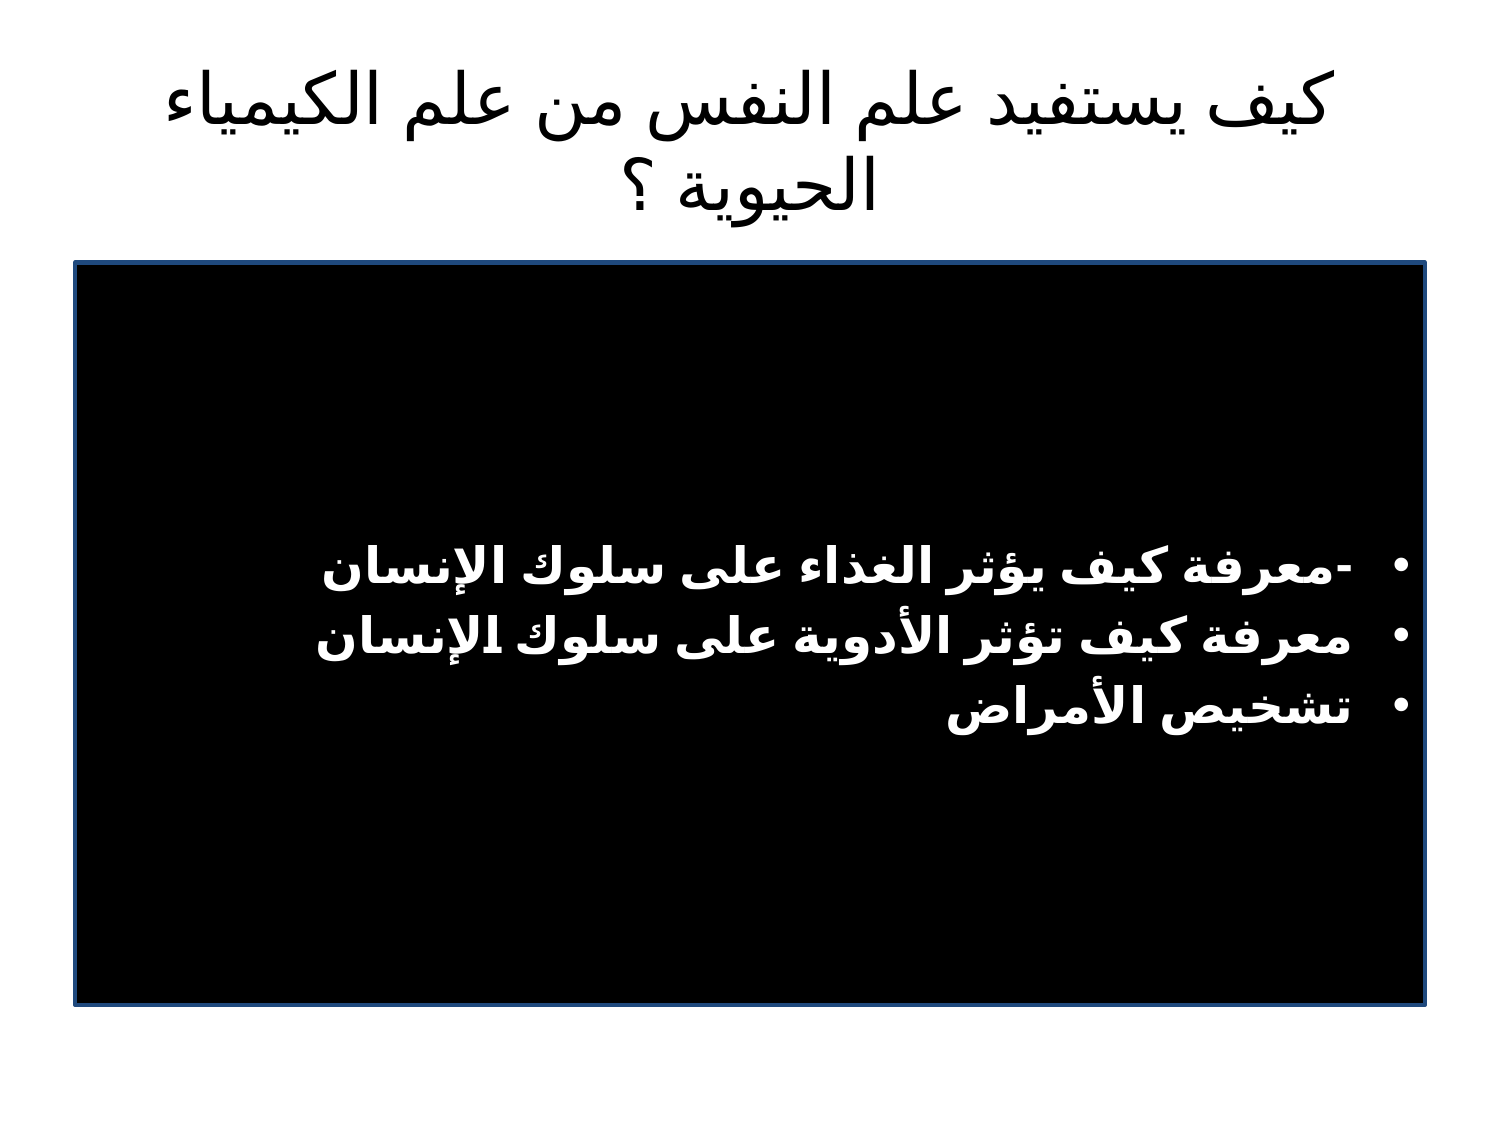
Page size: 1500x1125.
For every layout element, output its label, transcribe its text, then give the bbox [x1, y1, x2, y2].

list -معرفة كيف يؤثر الغذاء على سلوك الإنسان معرفة كيف تؤثر الأدوية على سلوك الإنسان تشخيص الأمراض [73, 260, 1427, 1007]
title كيف يستفيد علم النفس من علم الكيمياء الحيوية ؟ [75, 45, 1425, 233]
